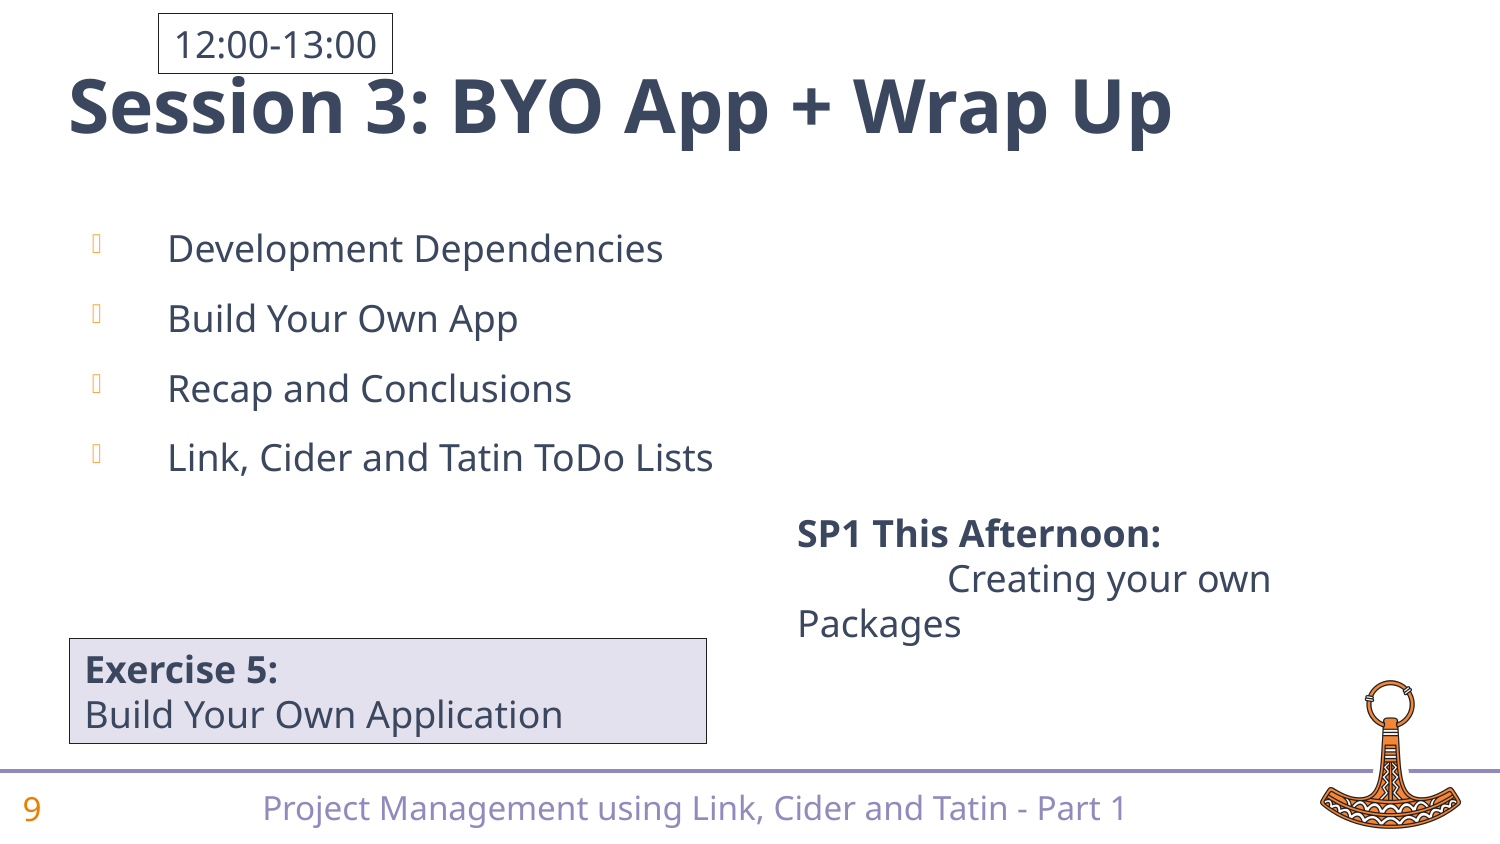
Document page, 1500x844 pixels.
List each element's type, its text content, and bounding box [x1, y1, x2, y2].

text_box 12:00-13:00 [158, 13, 393, 74]
text_box Exercise 5: Build Your Own Application [69, 638, 707, 744]
title Session 3: BYO App + Wrap Up [53, 43, 1429, 157]
list SP1 This Afternoon: Creating your own Packages [782, 502, 1456, 727]
list Development Dependencies Build Your Own App Recap and Conclusions Link, Cider and Tatin ToDo Lists [76, 217, 750, 749]
picture [1320, 680, 1461, 829]
